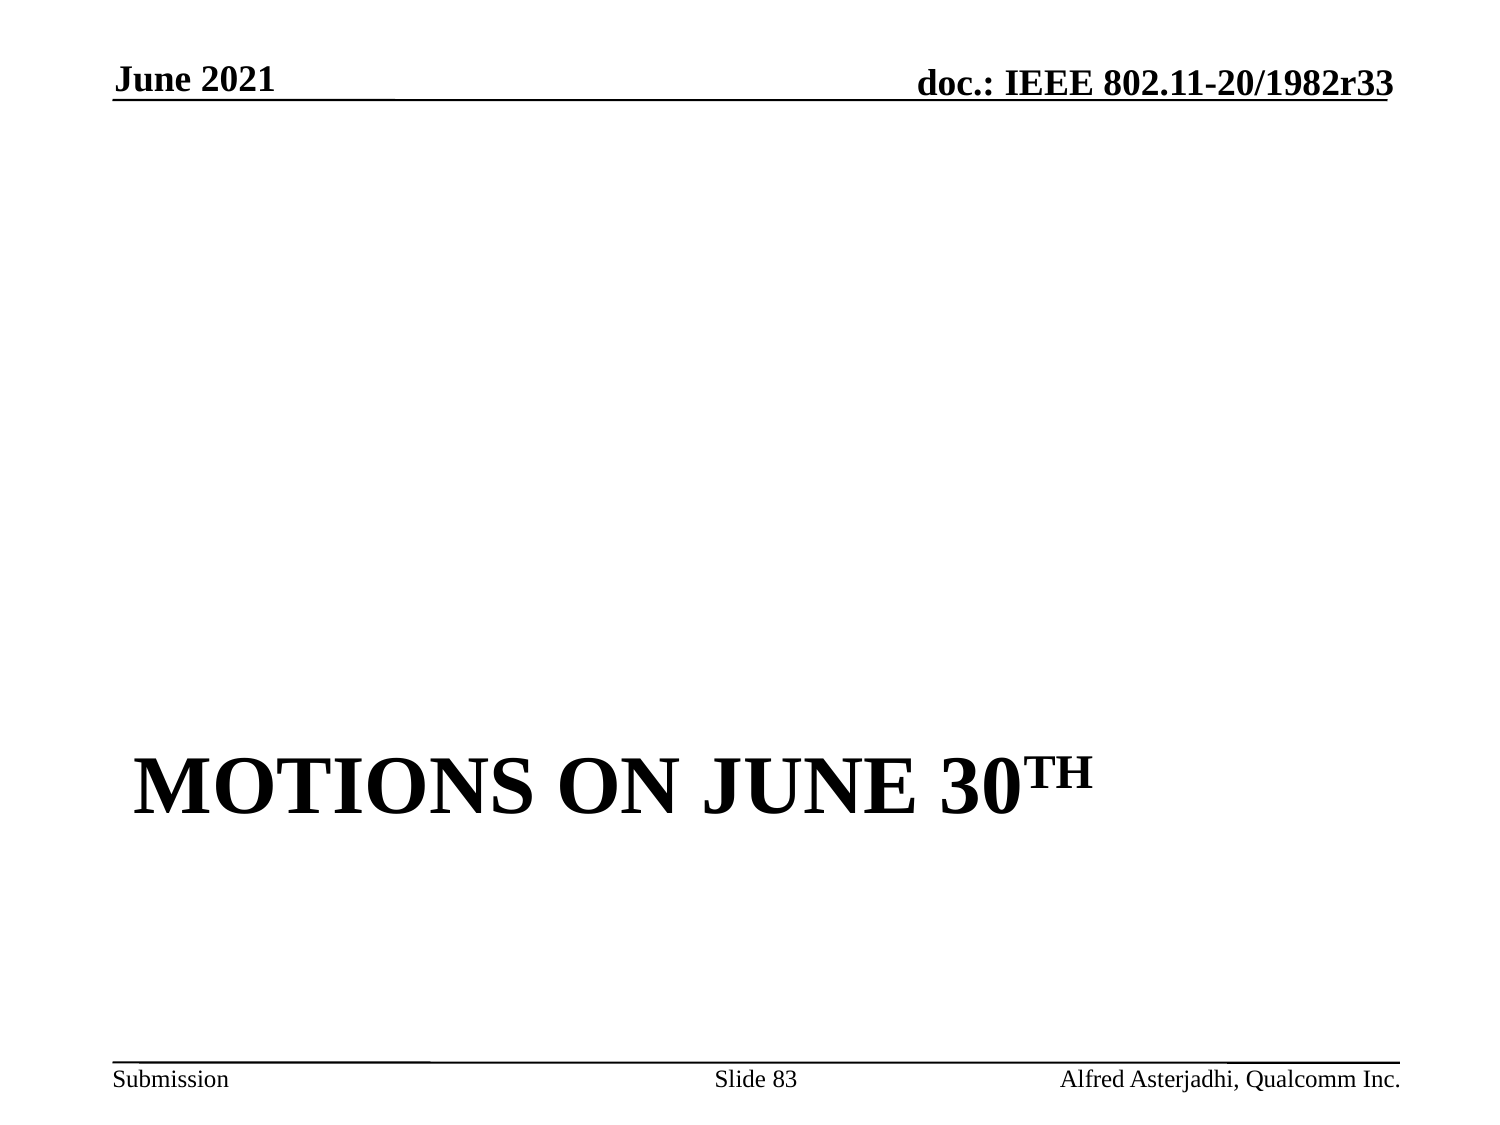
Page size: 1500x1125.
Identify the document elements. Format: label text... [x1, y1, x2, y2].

slide_number Slide 83 [712, 1061, 800, 1123]
title Motions on June 30th [118, 722, 1394, 947]
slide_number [114, 54, 423, 100]
footer Alfred Asterjadhi, Qualcomm Inc. [878, 1061, 1402, 1093]
